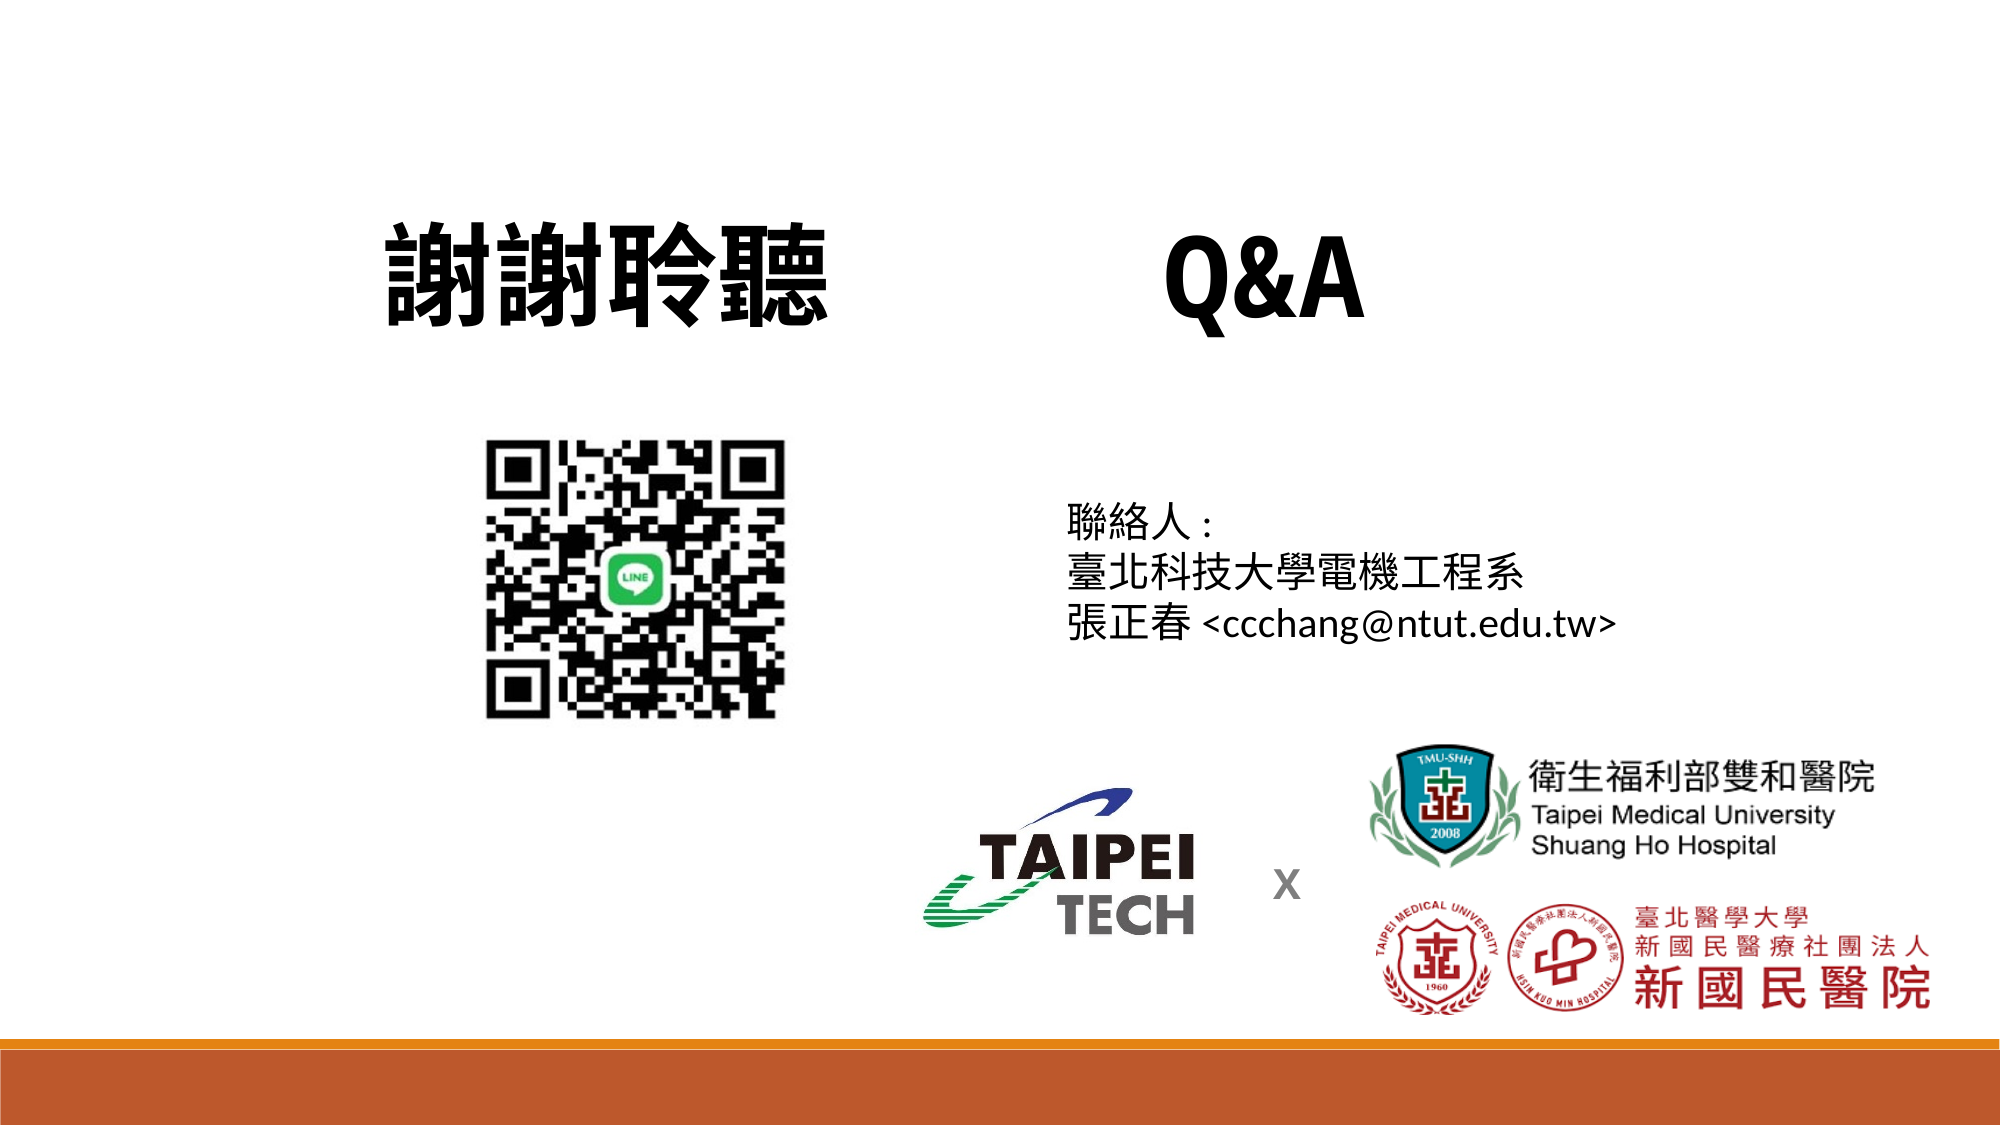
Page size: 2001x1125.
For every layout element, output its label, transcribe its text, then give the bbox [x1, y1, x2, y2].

picture [450, 405, 821, 753]
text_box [915, 712, 1931, 1015]
text_box Q&A [955, 197, 1615, 348]
text_box 謝謝聆聽 [255, 197, 955, 348]
text_box 聯絡人: 臺北科技大學電機工程系 張正春<ccchang@ntut.edu.tw> [1051, 481, 1773, 662]
